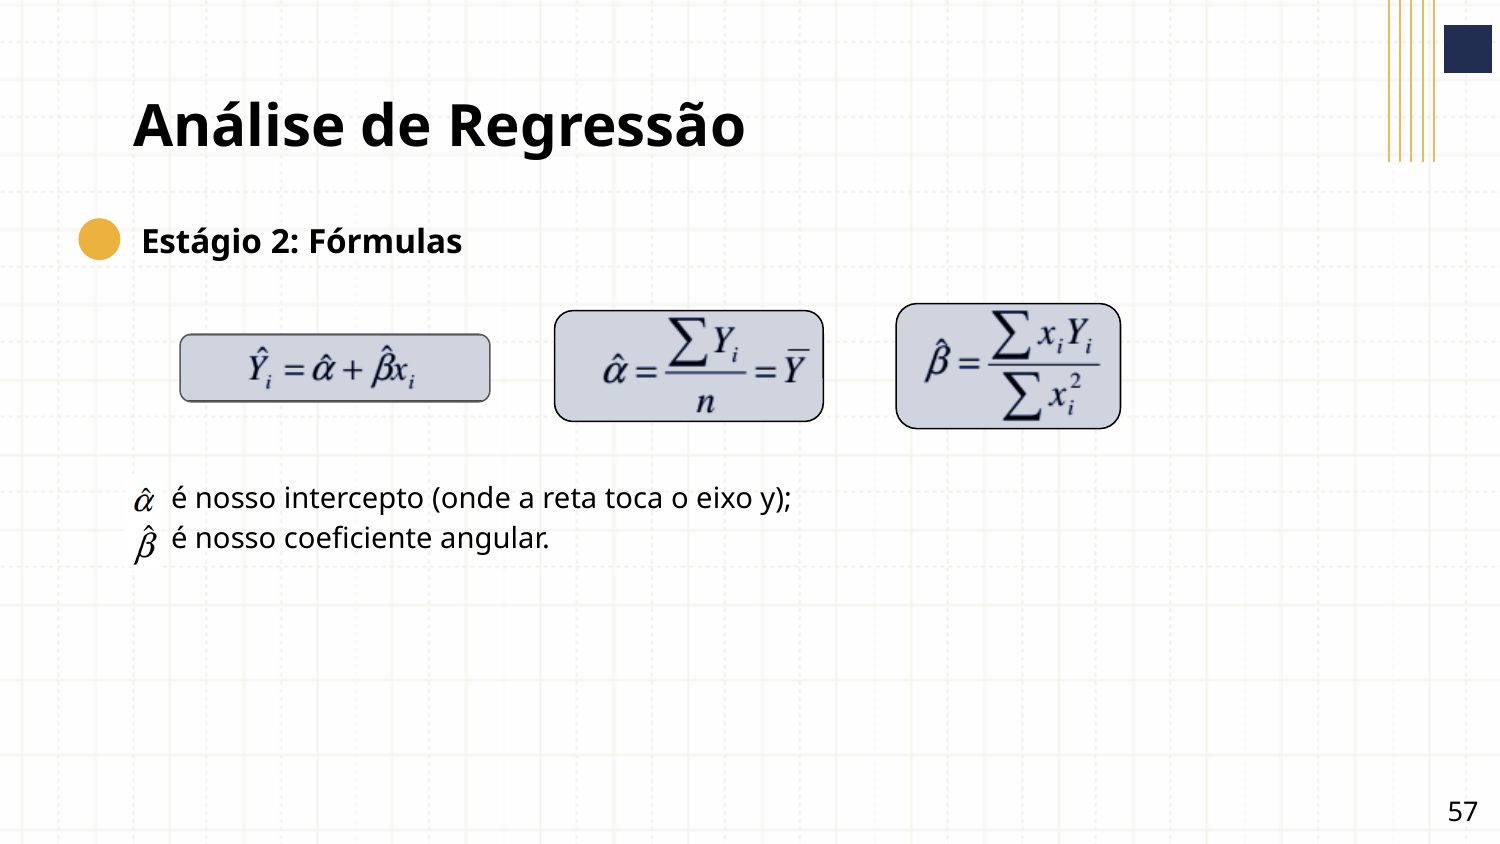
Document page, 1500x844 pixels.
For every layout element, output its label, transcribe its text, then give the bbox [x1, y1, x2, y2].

slide_number ‹#› [1403, 779, 1494, 844]
picture [124, 479, 163, 571]
text_box Estágio 2: Fórmulas [126, 201, 604, 263]
picture [179, 333, 491, 403]
title Análise de Regressão [118, 72, 1382, 167]
text_box é nosso intercepto (onde a reta toca o eixo y); é nosso coeficiente angular. [126, 263, 1336, 358]
picture [895, 303, 1121, 429]
text_box [78, 218, 121, 261]
picture [554, 310, 824, 422]
